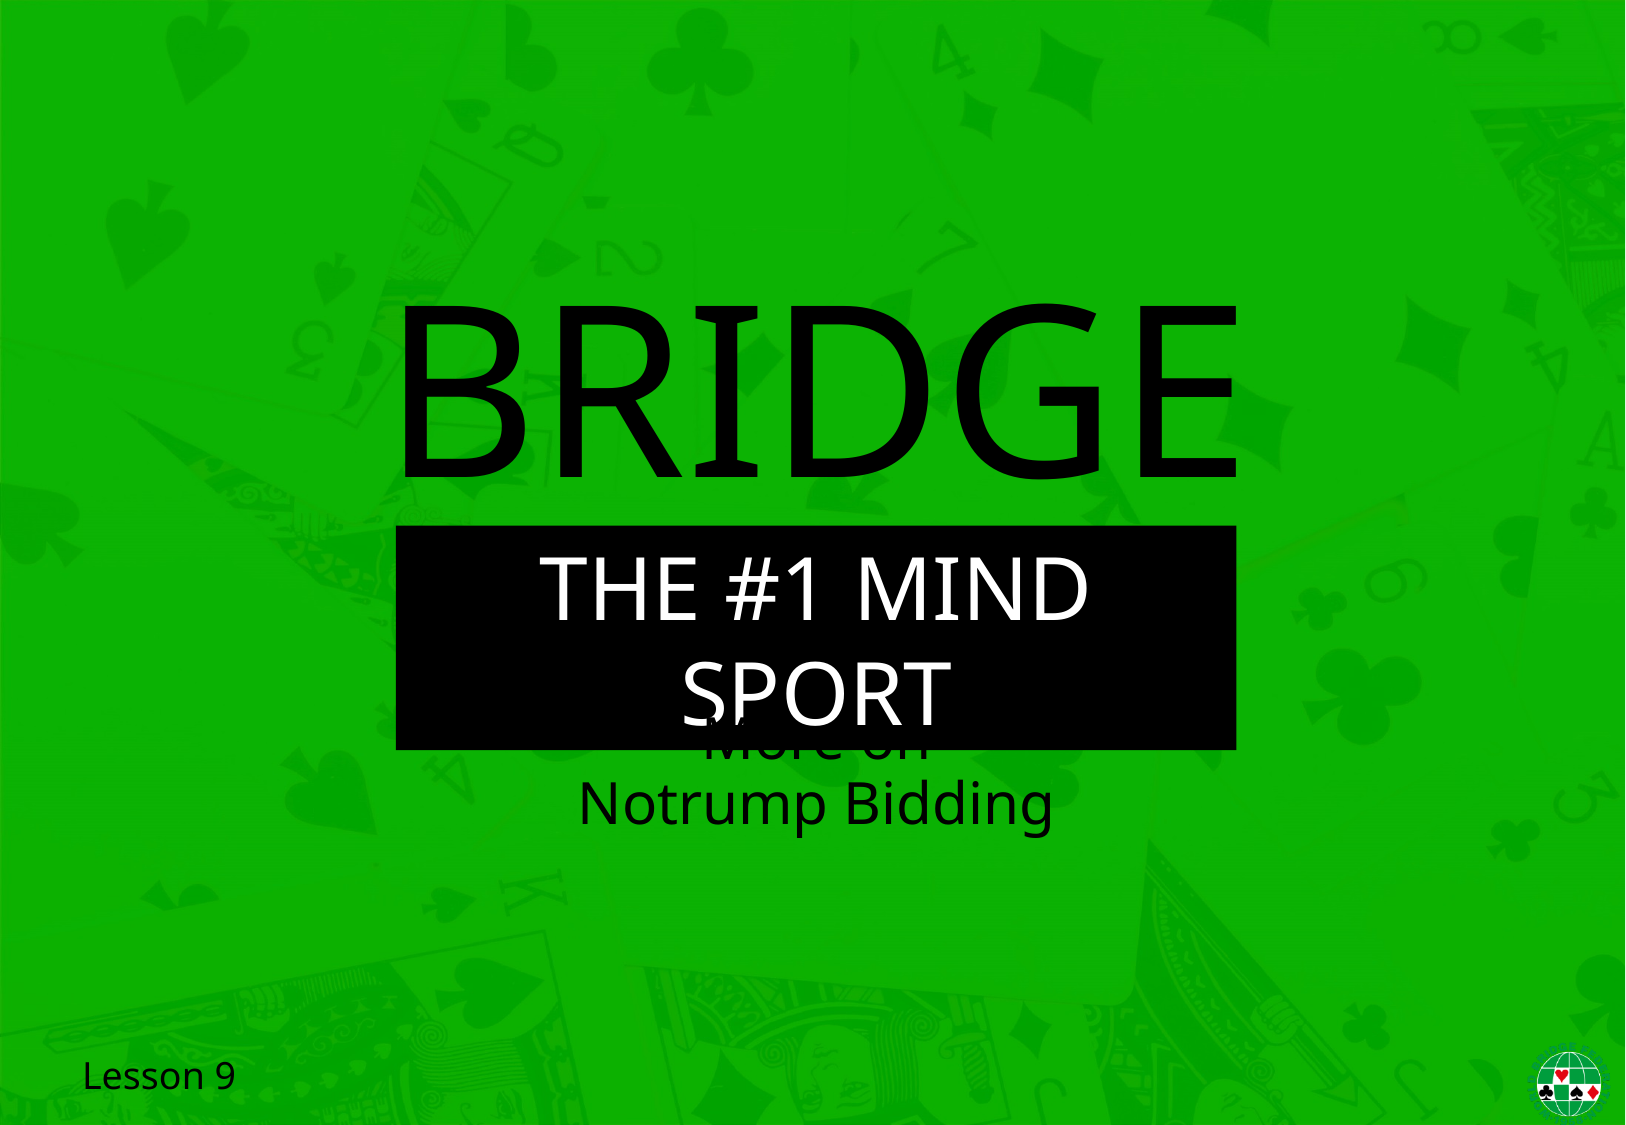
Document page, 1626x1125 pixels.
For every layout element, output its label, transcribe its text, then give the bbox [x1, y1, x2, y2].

picture [0, 0, 1626, 1125]
text_box Lesson 9 [22, 1049, 296, 1117]
subtitle More on Notrump Bidding [429, 699, 1204, 854]
